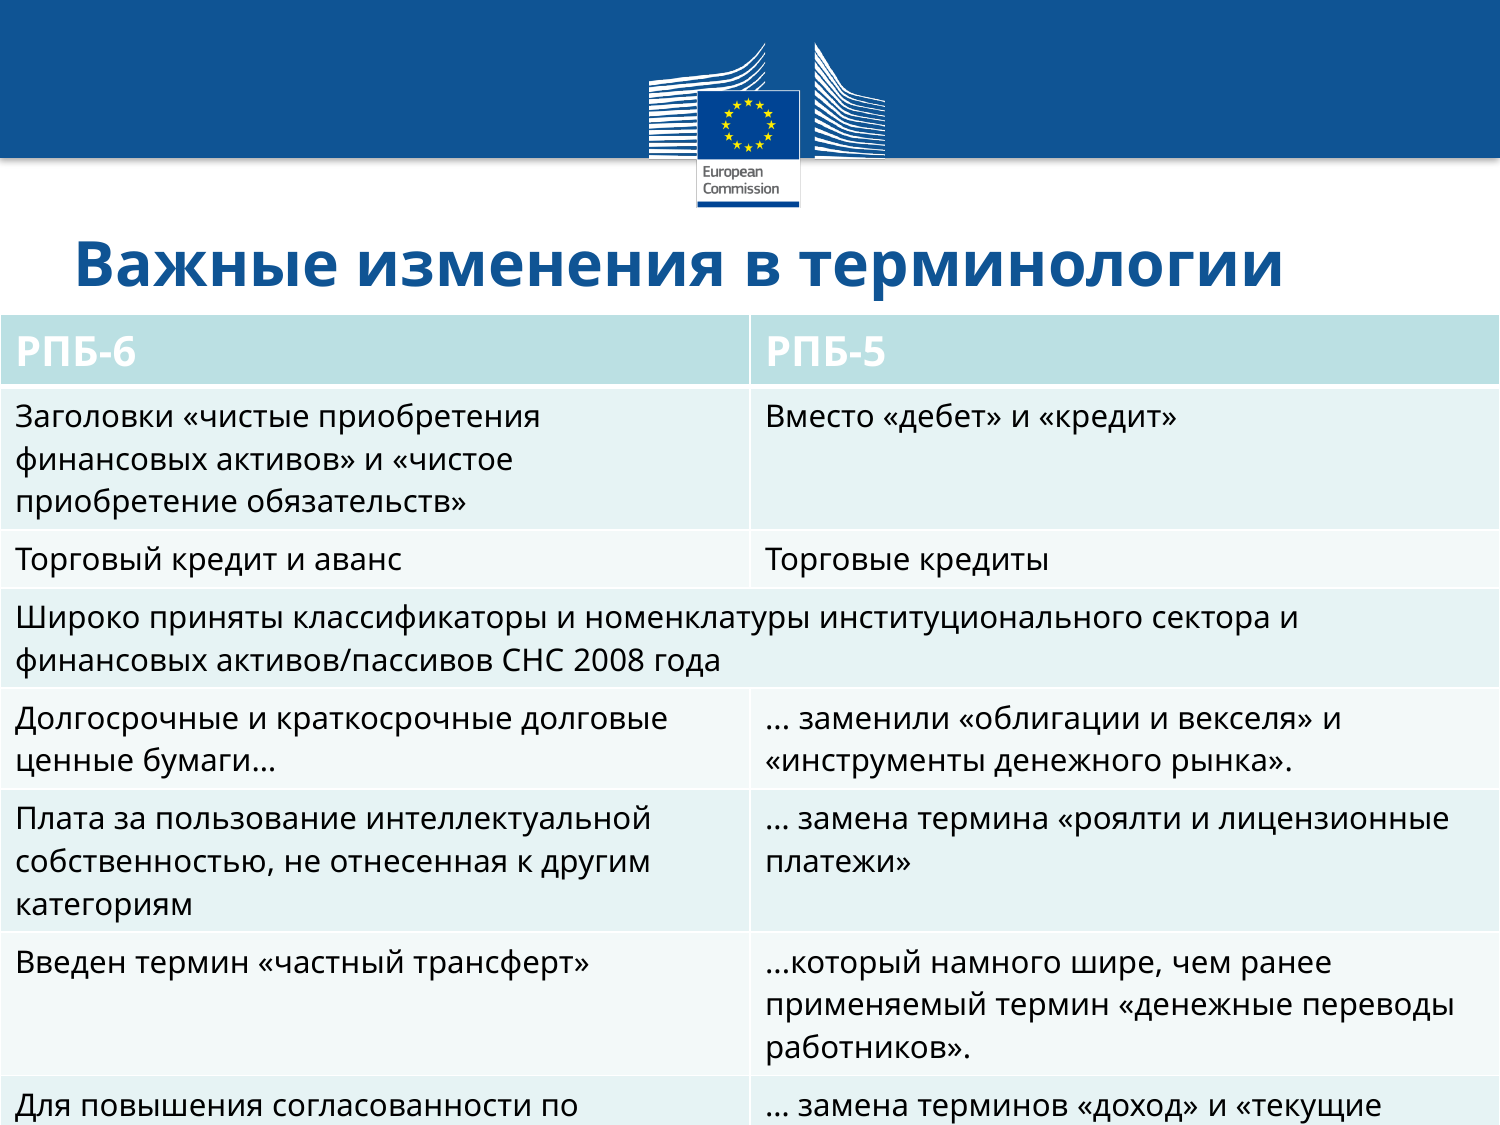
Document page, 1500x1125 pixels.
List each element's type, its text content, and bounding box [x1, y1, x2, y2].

table_cell Широко приняты классификаторы и номенклатуры институционального сектора и финансовых активов/пассивов СНС 2008 года [1, 589, 1499, 687]
slide_number 8 [1074, 1024, 1425, 1103]
table_cell ...который намного шире, чем ранее применяемый термин «денежные переводы работников». [751, 933, 1499, 1075]
table_cell … замена термина «роялти и лицензионные платежи» [751, 790, 1499, 931]
picture [649, 42, 885, 184]
table_cell Для повышения согласованности по отношению к национальным счетам, были введены несколько изменений номенклатуры: В РПБ-6 – термины «первичный доход» и «вторичный доход». [1, 1076, 749, 1125]
table_cell Плата за пользование интеллектуальной собственностью, не отнесенная к другим категориям [1, 790, 749, 931]
table_cell Торговый кредит и аванс [1, 531, 749, 587]
table_cell ... заменили «облигации и векселя» и «инструменты денежного рынка». [751, 689, 1499, 788]
table_cell Торговые кредиты [751, 531, 1499, 587]
table_cell Вместо «дебет» и «кредит» [751, 389, 1499, 529]
table_cell … замена терминов «доход» и «текущие трансферты» [751, 1076, 1499, 1125]
table_cell Заголовки «чистые приобретения финансовых активов» и «чистое приобретение обязательств» [1, 389, 749, 529]
table_cell Долгосрочные и краткосрочные долговые ценные бумаги… [1, 689, 749, 788]
table_header РПБ-5 [751, 315, 1499, 384]
table_header РПБ-6 [1, 315, 749, 384]
table_cell Введен термин «частный трансферт» [1, 933, 749, 1075]
title Важные изменения в терминологии [0, 184, 1436, 314]
